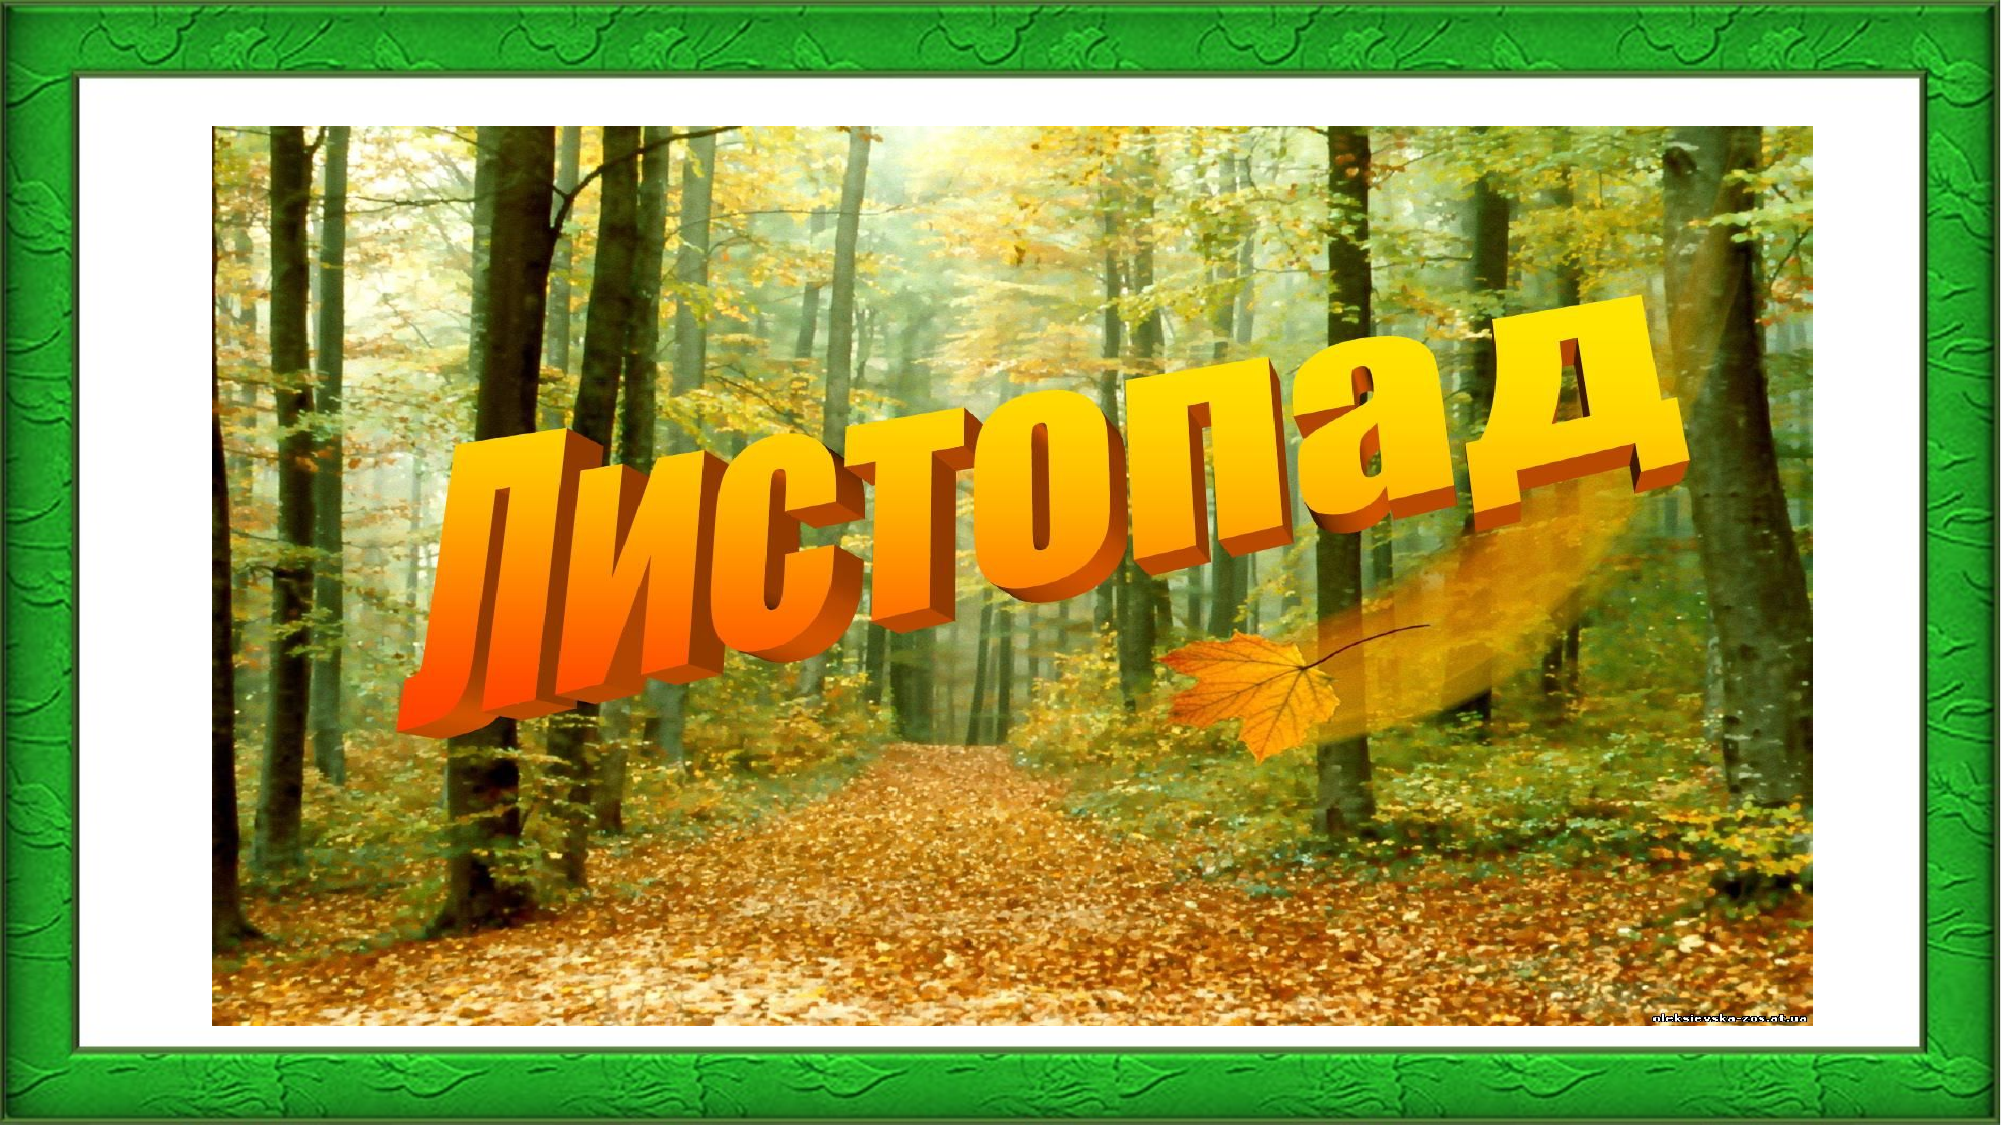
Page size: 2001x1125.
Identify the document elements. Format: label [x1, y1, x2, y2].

list [212, 126, 1813, 1026]
picture [0, 0, 2001, 1125]
